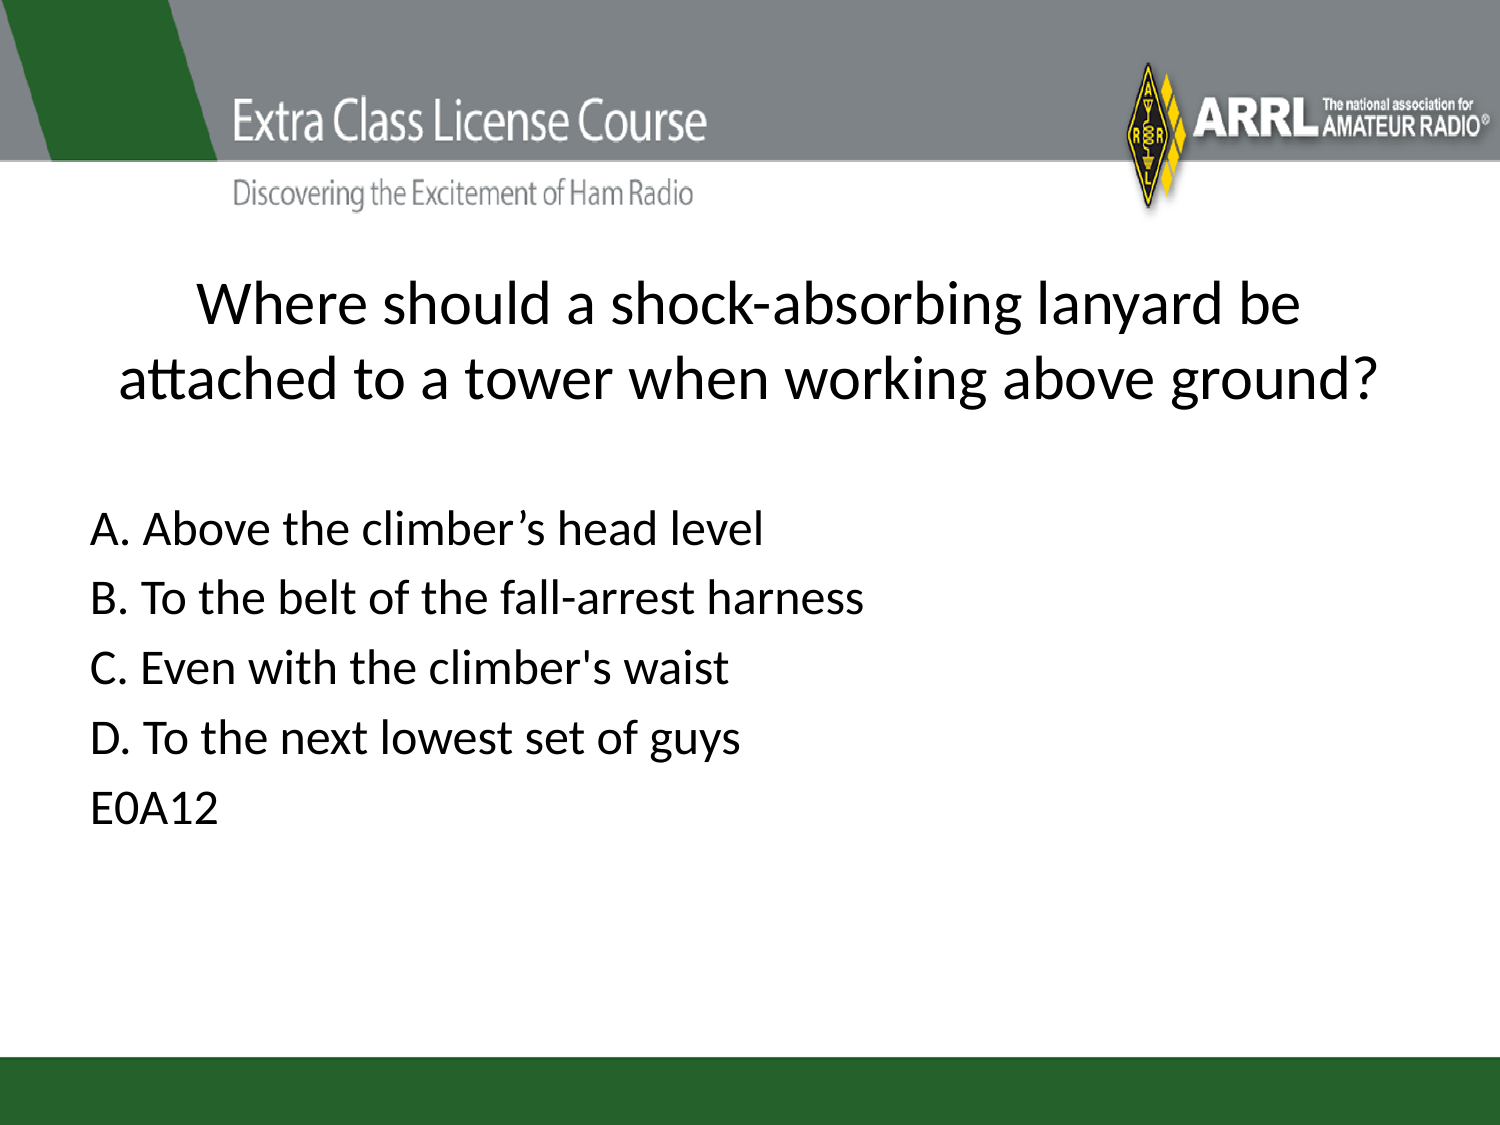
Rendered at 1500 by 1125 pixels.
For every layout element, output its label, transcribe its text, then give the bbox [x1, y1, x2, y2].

title Where should a shock-absorbing lanyard be attached to a tower when working above ground? [75, 254, 1425, 435]
list A. Above the climber’s head level B. To the belt of the fall-arrest harness C. Even with the climber's waist D. To the next lowest set of guys E0A12 [75, 487, 1425, 1005]
picture [0, 0, 1500, 1125]
